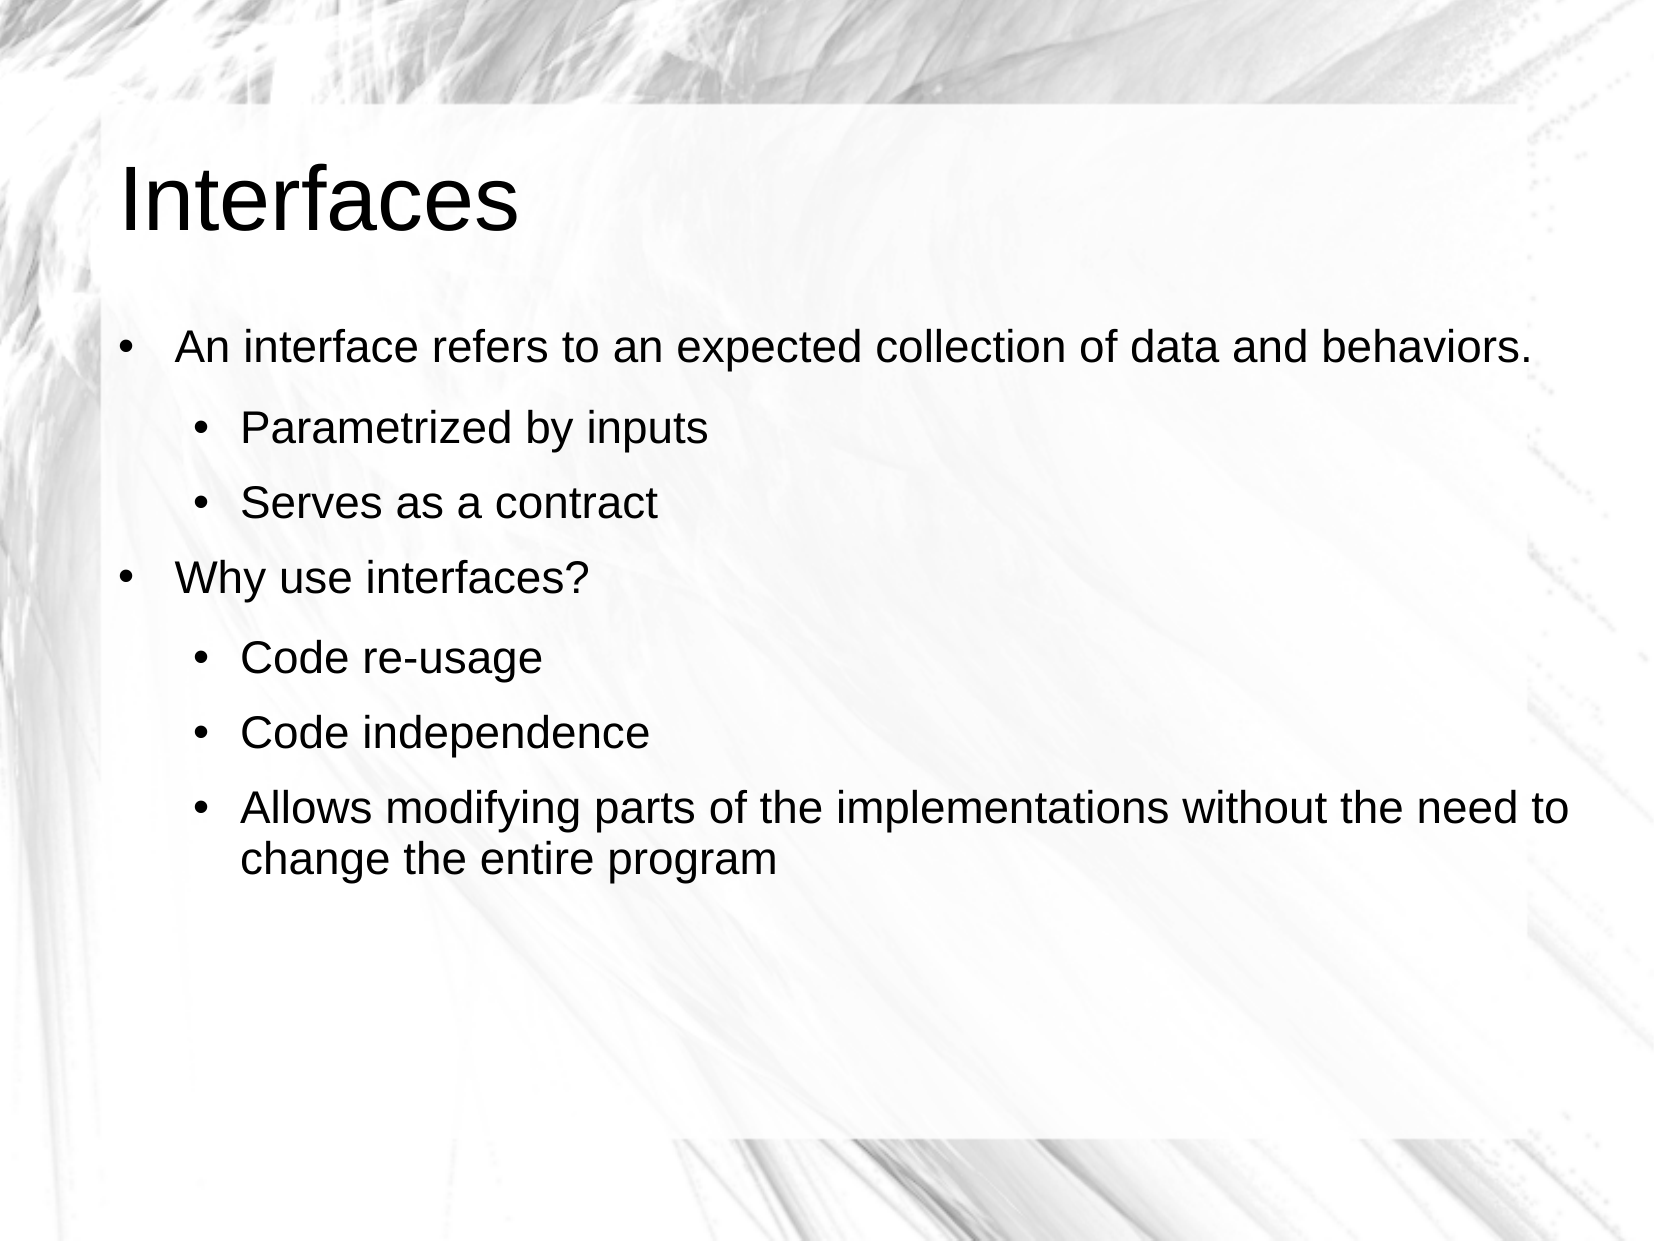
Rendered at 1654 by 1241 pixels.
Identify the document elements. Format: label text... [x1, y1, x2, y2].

list An interface refers to an expected collection of data and behaviors. Parametrized by inputs Serves as a contract Why use interfaces? Code re-usage Code independence Allows modifying parts of the implementations without the need to change the entire program [118, 319, 1571, 1109]
picture [0, 0, 1654, 1241]
title Interfaces [118, 112, 1506, 281]
